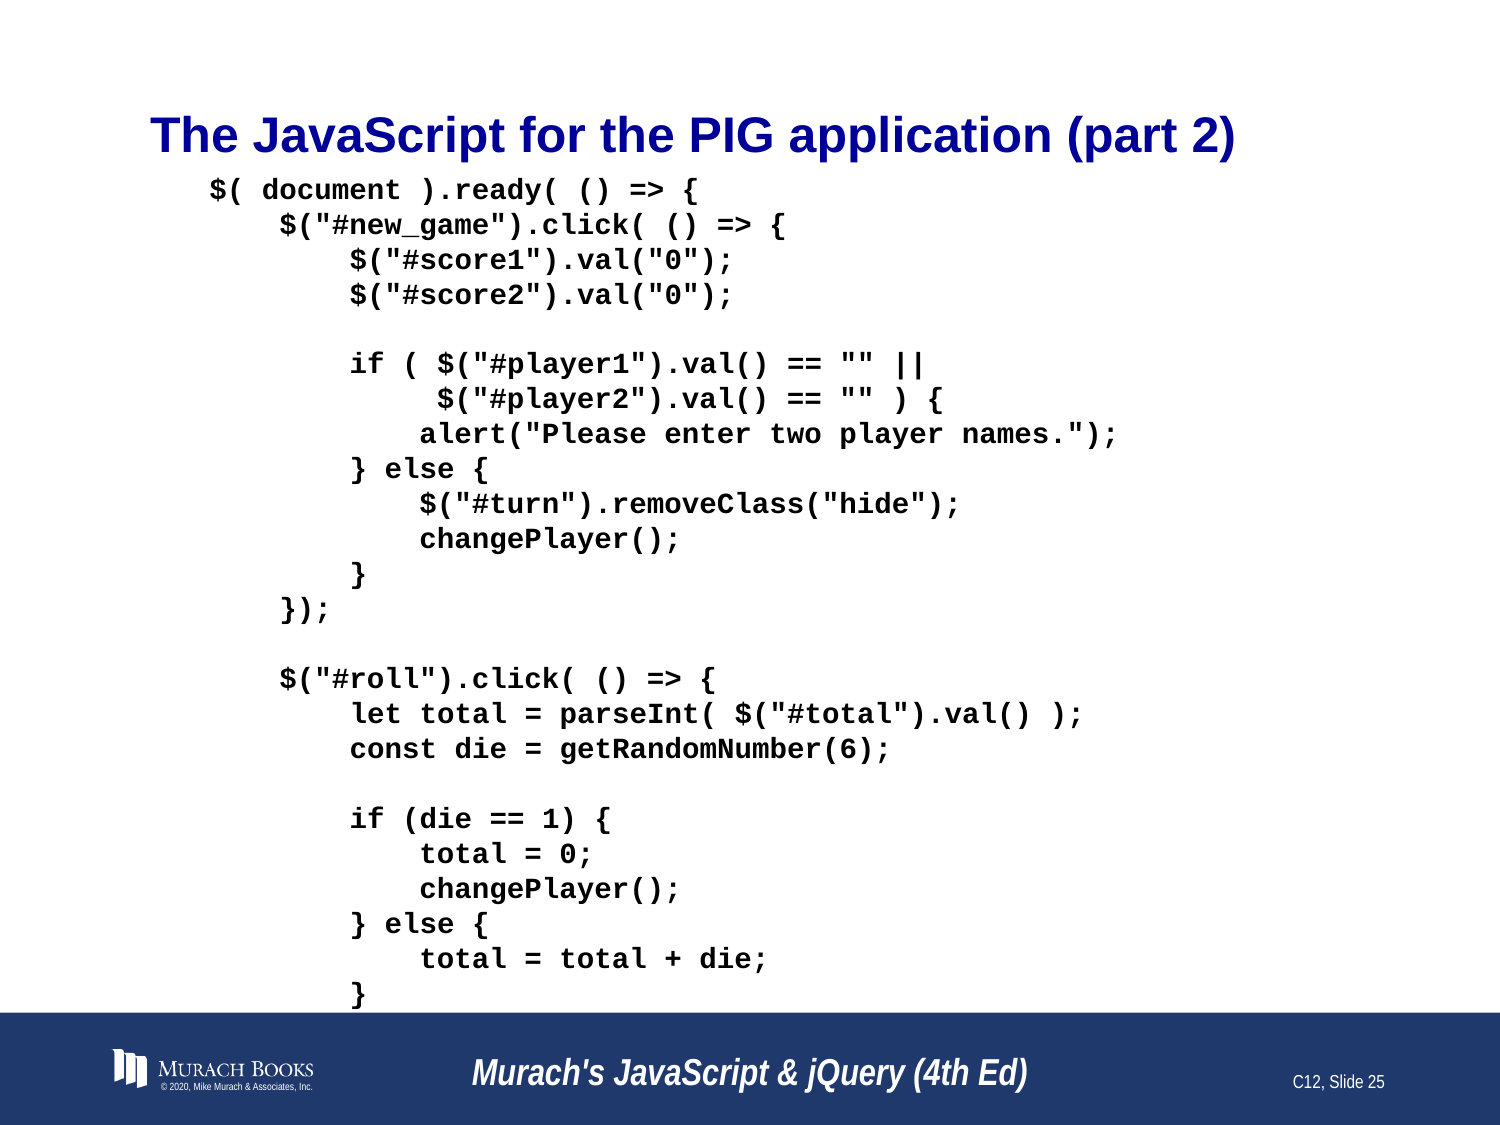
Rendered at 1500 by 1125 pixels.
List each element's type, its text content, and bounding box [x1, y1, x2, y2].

title The JavaScript for the PIG application (part 2) [150, 102, 1350, 162]
slide_number Murach's JavaScript & jQuery (4th Ed) [463, 1025, 1050, 1100]
slide_number C12, Slide 25 [1087, 1025, 1400, 1100]
list $( document ).ready( () => { $("#new_game").click( () => { $("#score1").val("0"); $("#score2").val("0"); if ( $("#player1").val() == "" || $("#player2").val() == "" ) { alert("Please enter two player names."); } else { $("#turn").removeClass("hide"); changePlayer(); } }); $("#roll").click( () => { let total = parseInt( $("#total").val() ); const die = getRandomNumber(6); if (die == 1) { total = 0; changePlayer(); } else { total = total + die; } [137, 162, 1350, 963]
footer © 2020, Mike Murach & Associates, Inc. [12, 1025, 463, 1100]
